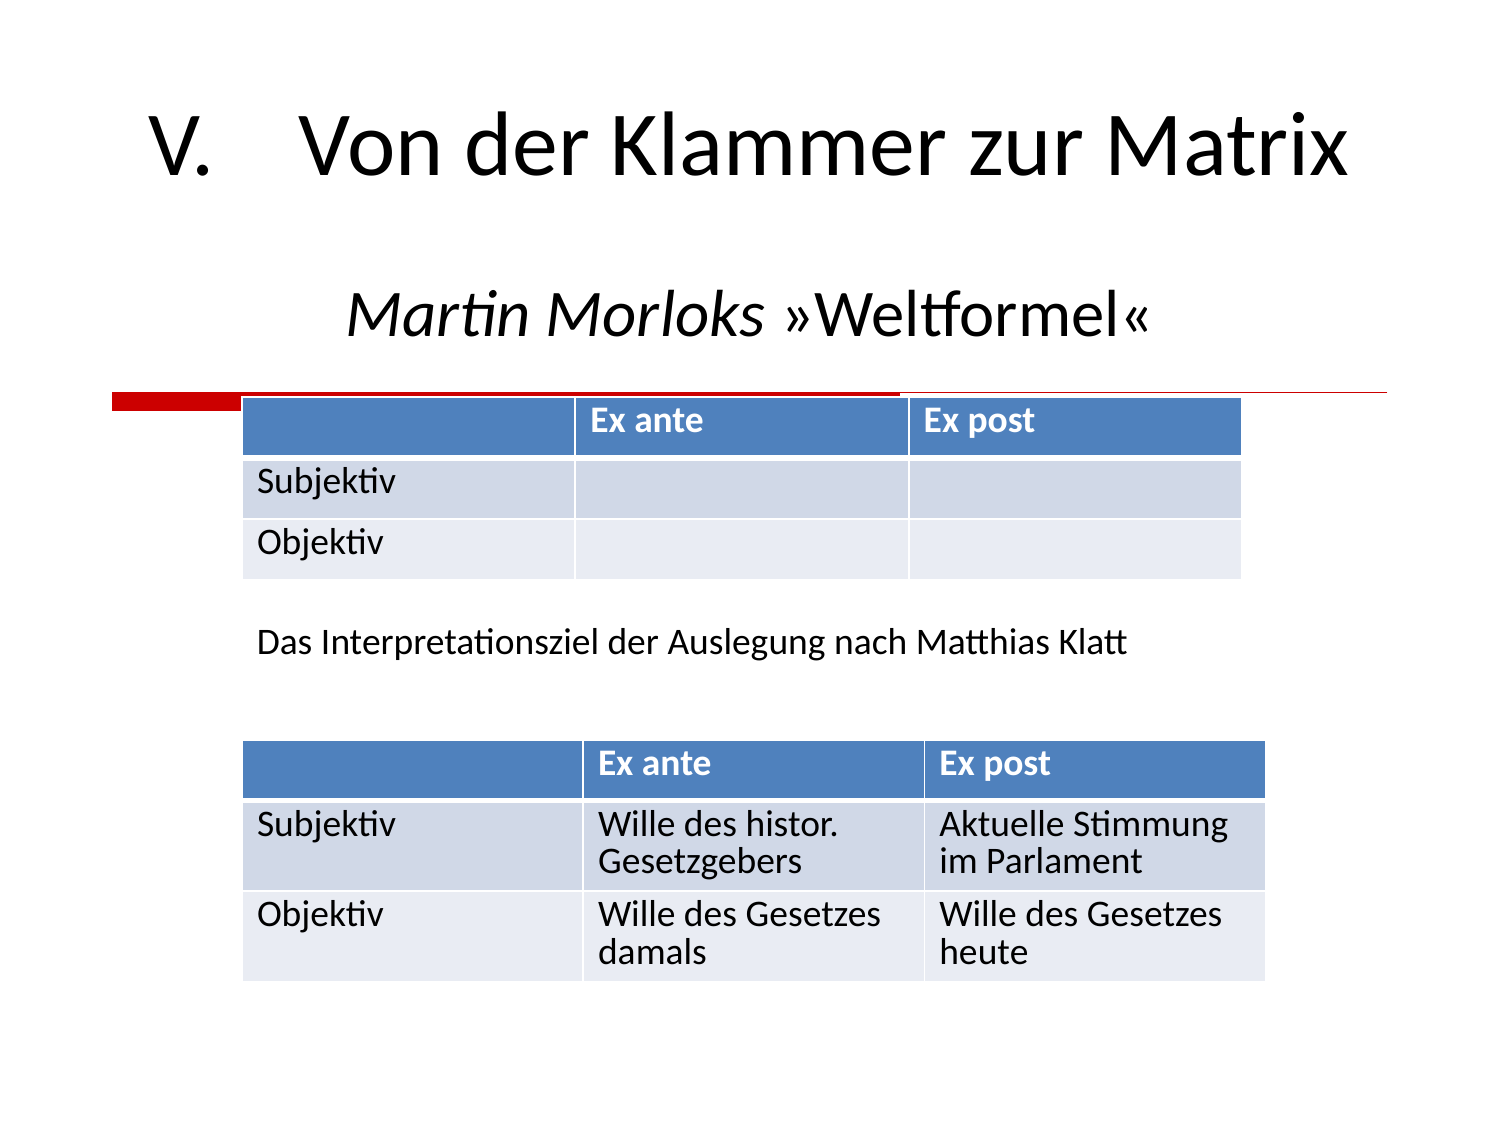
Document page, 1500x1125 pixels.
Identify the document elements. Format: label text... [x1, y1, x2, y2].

table_header Ex post [925, 741, 1265, 798]
table_cell [576, 461, 908, 518]
table_header [243, 398, 574, 455]
table_header Ex ante [584, 741, 924, 798]
table_cell Subjektiv [243, 461, 574, 518]
table_cell Wille des histor. Gesetzgebers [584, 803, 924, 890]
table_header [243, 741, 582, 798]
table_cell [910, 520, 1241, 579]
table_header Ex post [910, 398, 1241, 455]
text_box Das Interpretationsziel der Auslegung nach Matthias Klatt [242, 609, 1235, 670]
table_cell Wille des Gesetzes heute [925, 892, 1265, 981]
table_cell Subjektiv [243, 803, 582, 890]
table_cell Objektiv [243, 520, 574, 579]
title V. Von der Klammer zur Matrix [75, 45, 1425, 233]
list Martin Morloks »Weltformel« [75, 262, 1425, 1005]
table_cell Wille des Gesetzes damals [584, 892, 924, 981]
table_cell [910, 461, 1241, 518]
table_cell Aktuelle Stimmung im Parlament [925, 803, 1265, 890]
table_cell Objektiv [243, 892, 582, 981]
table_header Ex ante [576, 398, 908, 455]
table_cell [576, 520, 908, 579]
